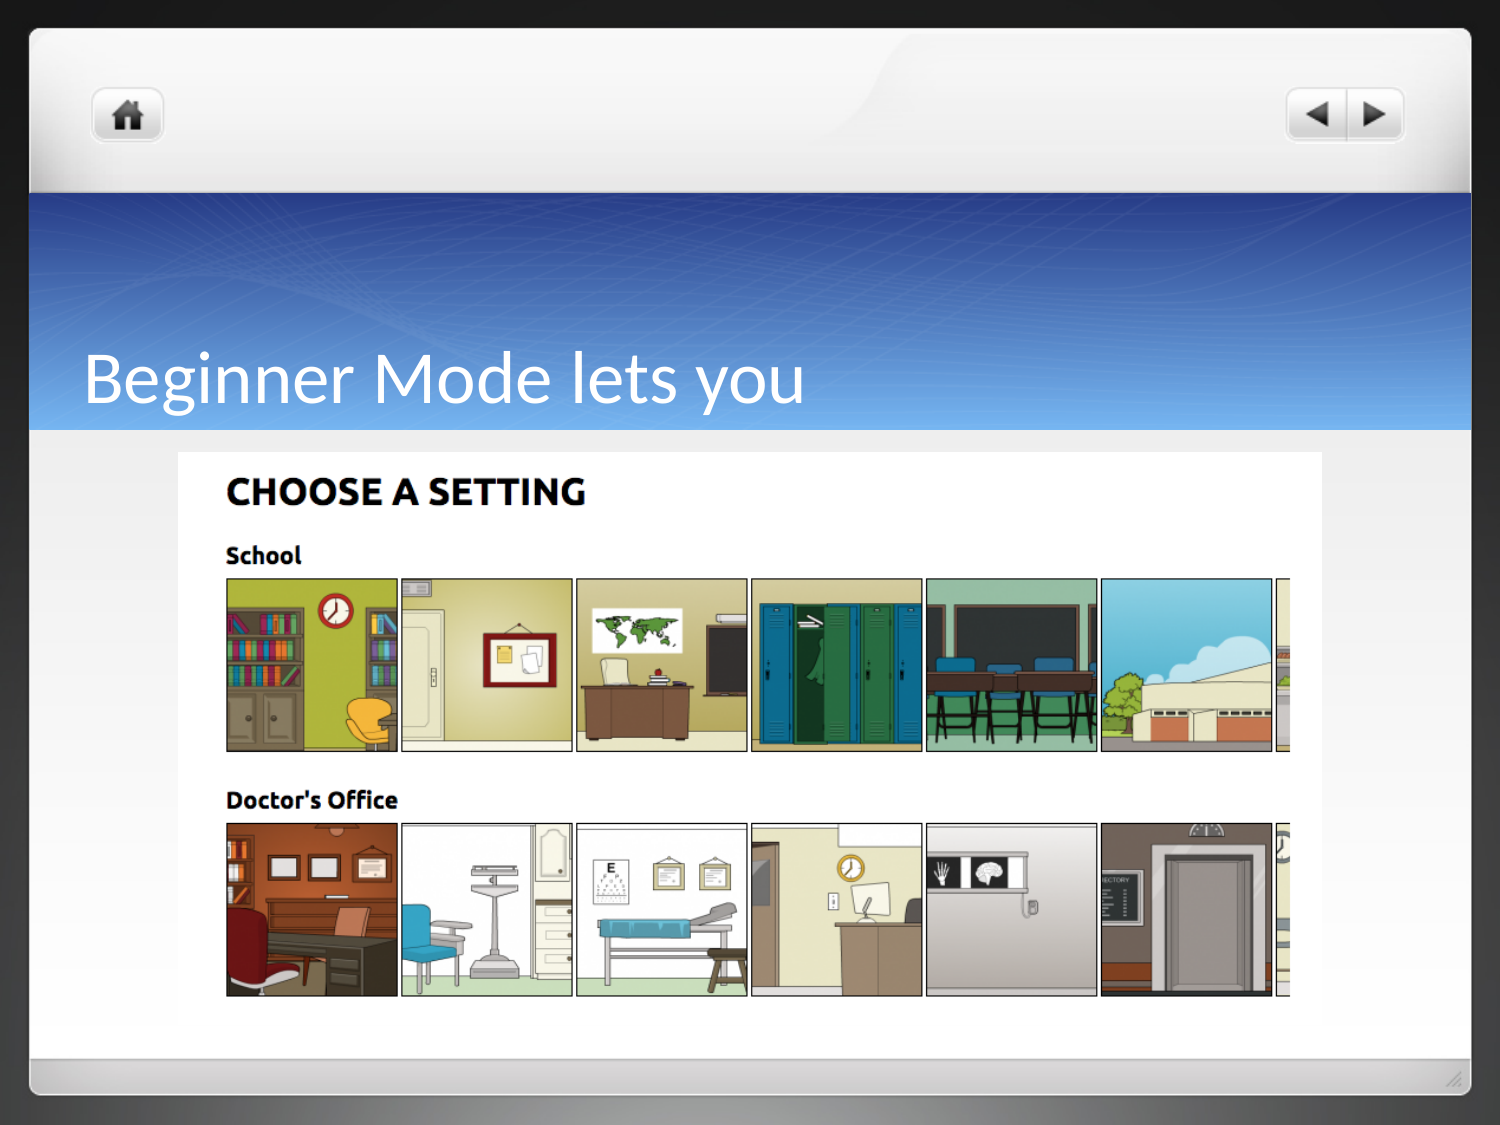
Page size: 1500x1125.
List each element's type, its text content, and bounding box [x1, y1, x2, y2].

picture [0, 0, 1500, 1125]
title Beginner Mode lets you [68, 238, 1432, 427]
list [67, 451, 1432, 1026]
